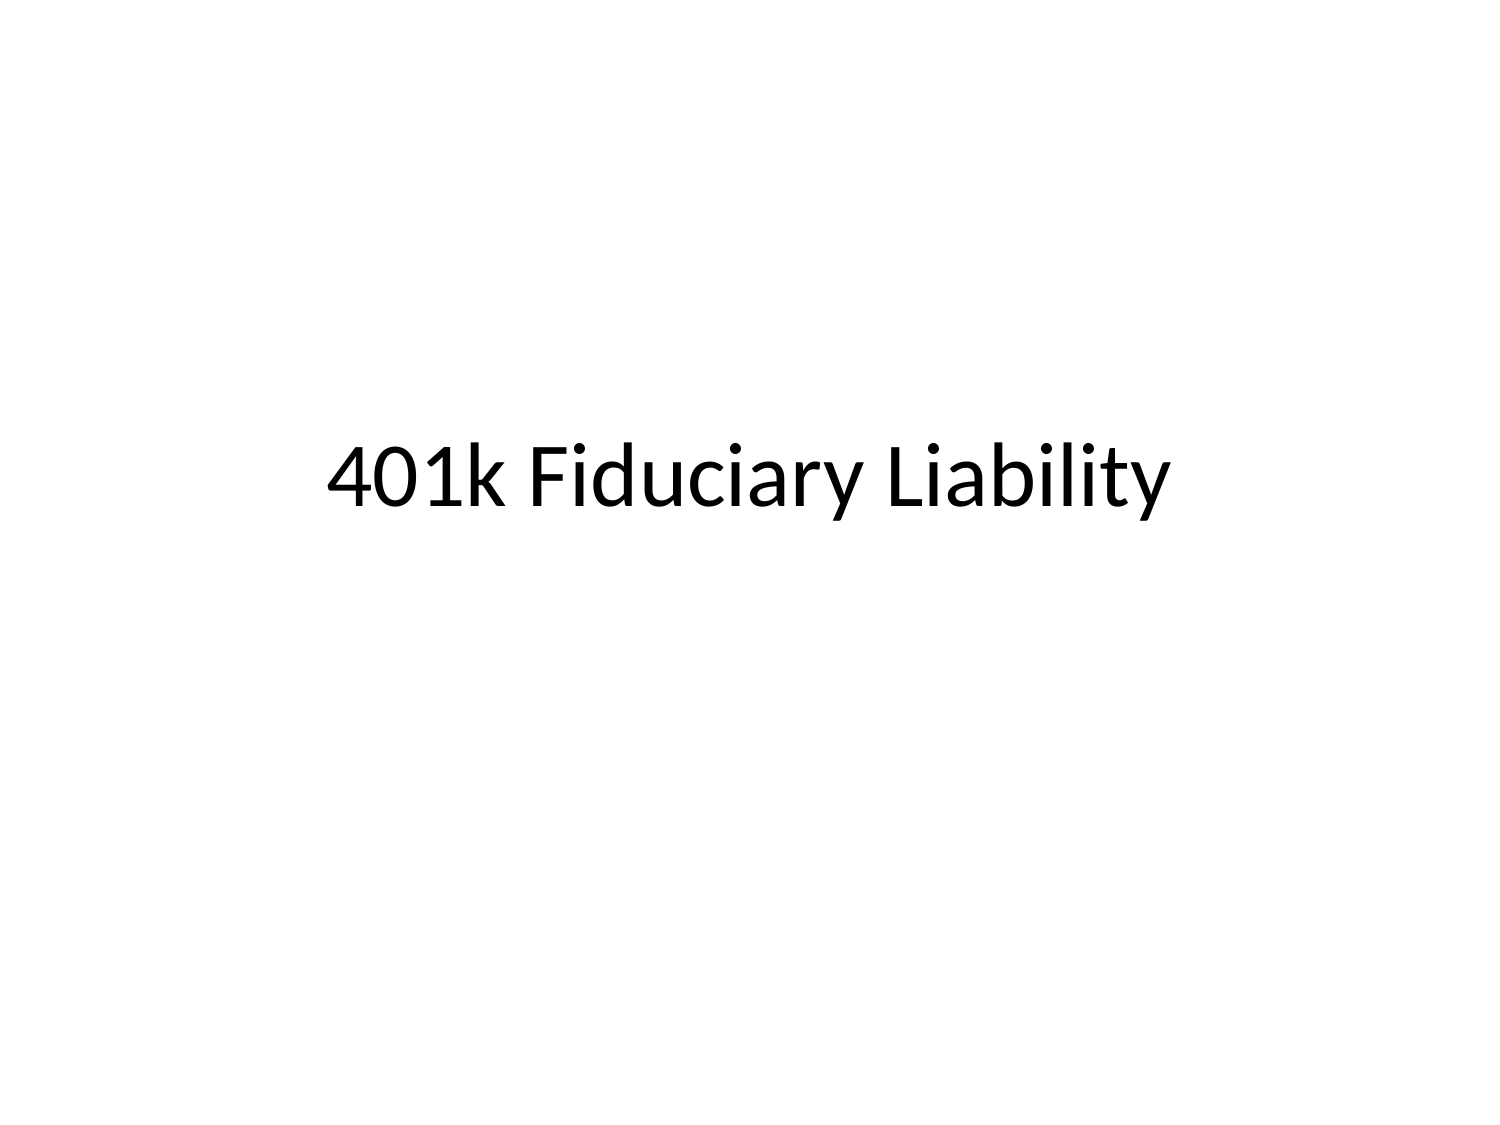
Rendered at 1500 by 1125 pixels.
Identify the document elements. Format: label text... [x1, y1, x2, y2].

title 401k Fiduciary Liability [112, 349, 1388, 591]
